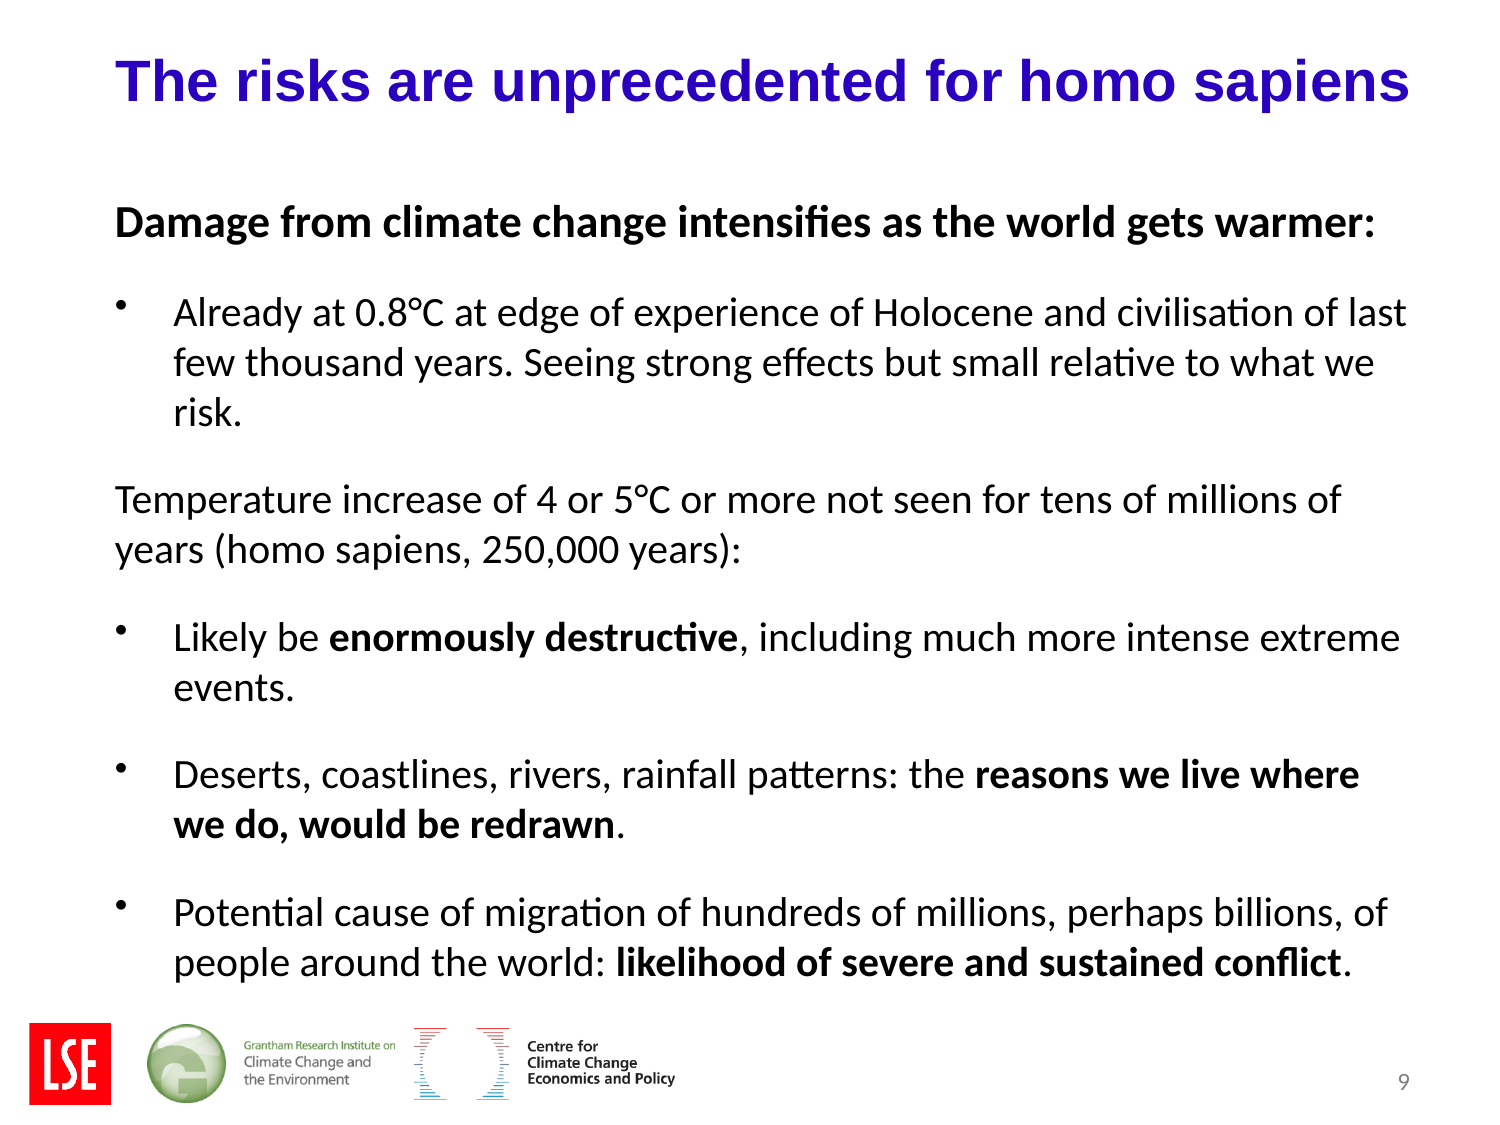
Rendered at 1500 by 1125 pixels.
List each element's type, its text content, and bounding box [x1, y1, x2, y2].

title The risks are unprecedented for homo sapiens [88, 30, 1439, 126]
list Damage from climate change intensifies as the world gets warmer: Already at 0.8°C at edge of experience of Holocene and civilisation of last few thousand years. Seeing strong effects but small relative to what we risk. Temperature increase of 4 or 5°C or more not seen for tens of millions of years (homo sapiens, 250,000 years): Likely be enormously destructive, including much more intense extreme events. Deserts, coastlines, rivers, rainfall patterns: the reasons we live where we do, would be redrawn. Potential cause of migration of hundreds of millions, perhaps billions, of people around the world: likelihood of severe and sustained conflict. [99, 184, 1428, 980]
picture [147, 1024, 395, 1103]
picture [414, 1028, 675, 1100]
